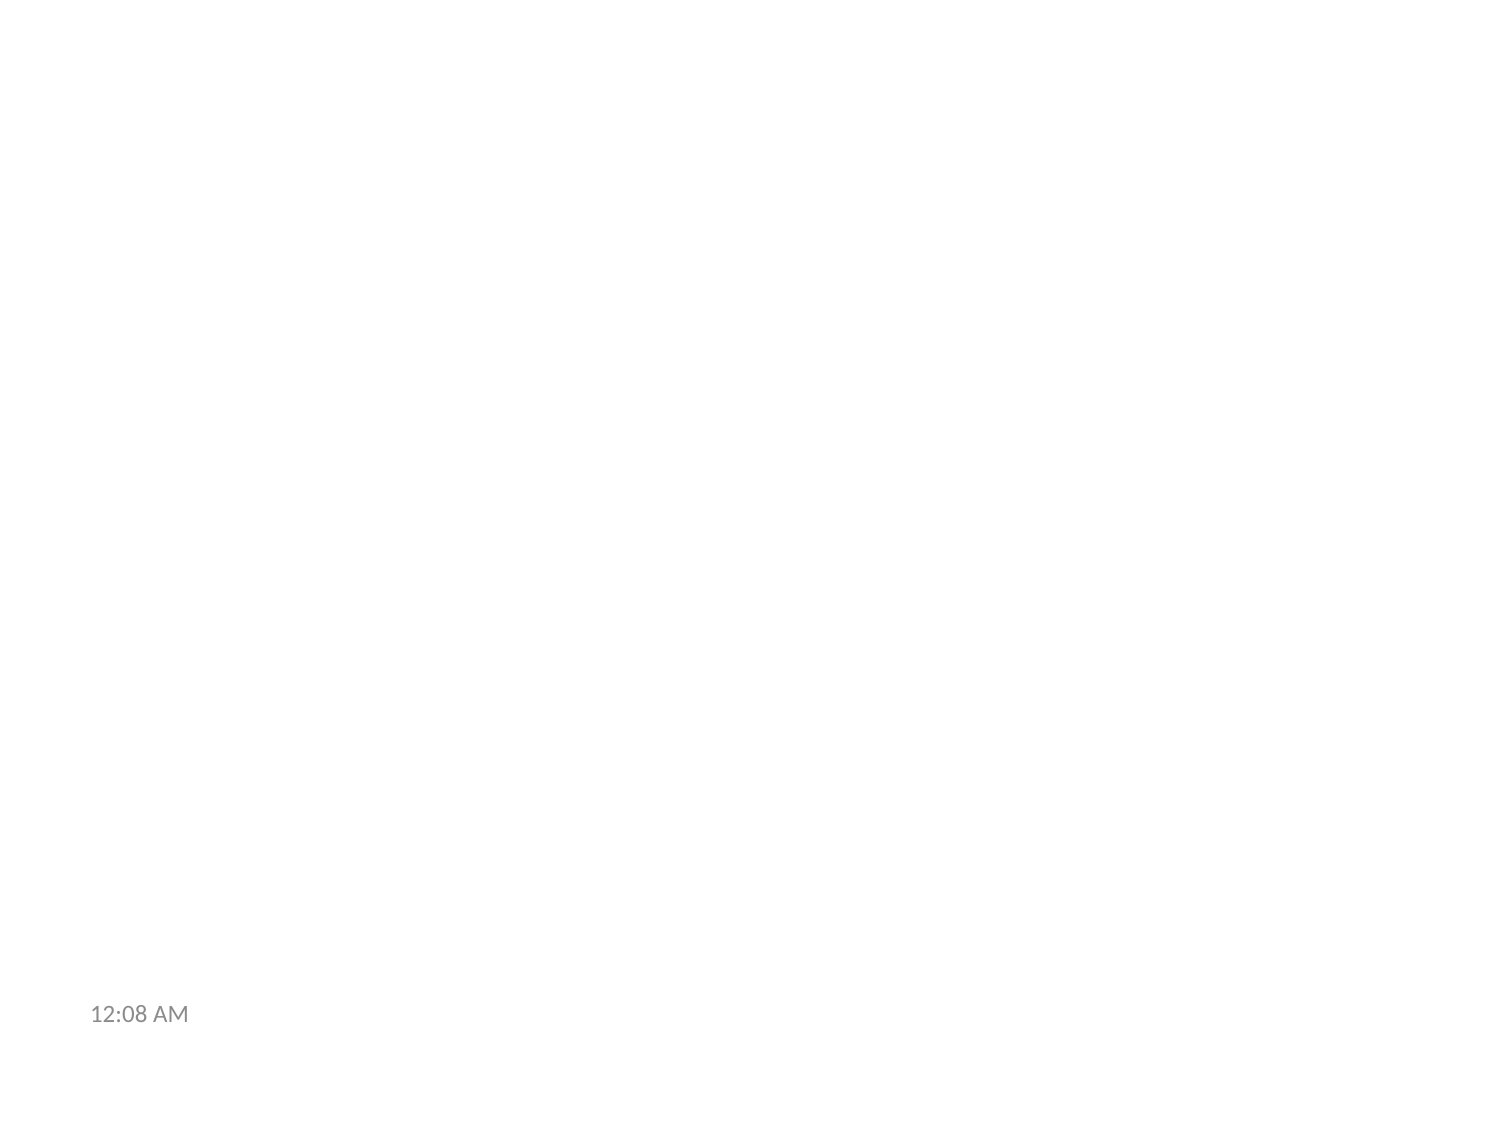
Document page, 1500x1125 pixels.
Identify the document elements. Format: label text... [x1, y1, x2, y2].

text_box 3:35 PM [75, 982, 425, 1043]
